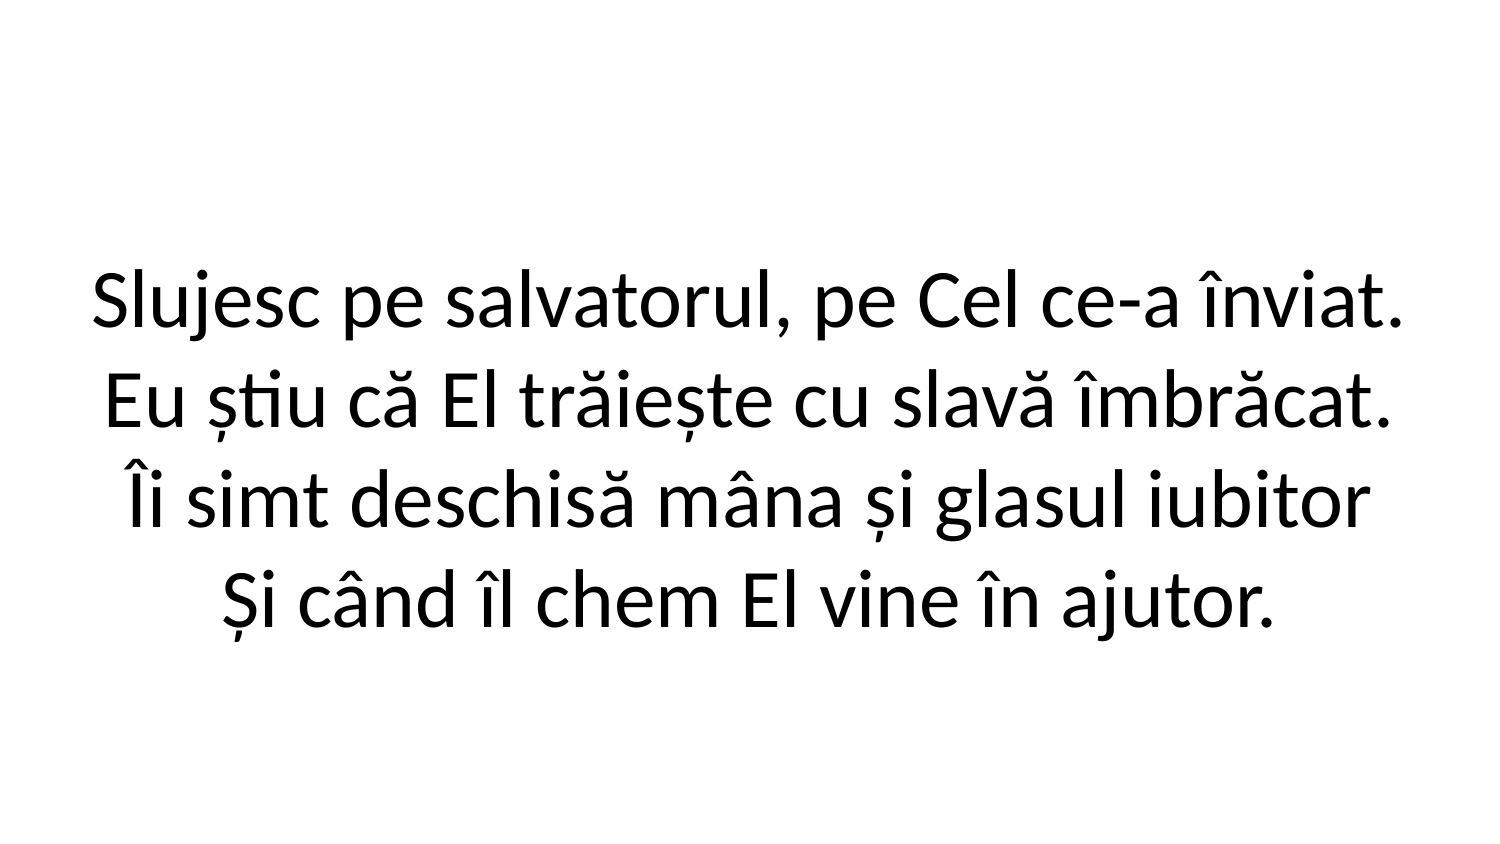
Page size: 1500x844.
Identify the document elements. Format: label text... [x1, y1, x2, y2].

text_box Slujesc pe salvatorul, pe Cel ce-a înviat. Eu știu că El trăiește cu slavă îmbrăcat. Îi simt deschisă mâna și glasul iubitor Și când îl chem El vine în ajutor. [76, 192, 1424, 652]
